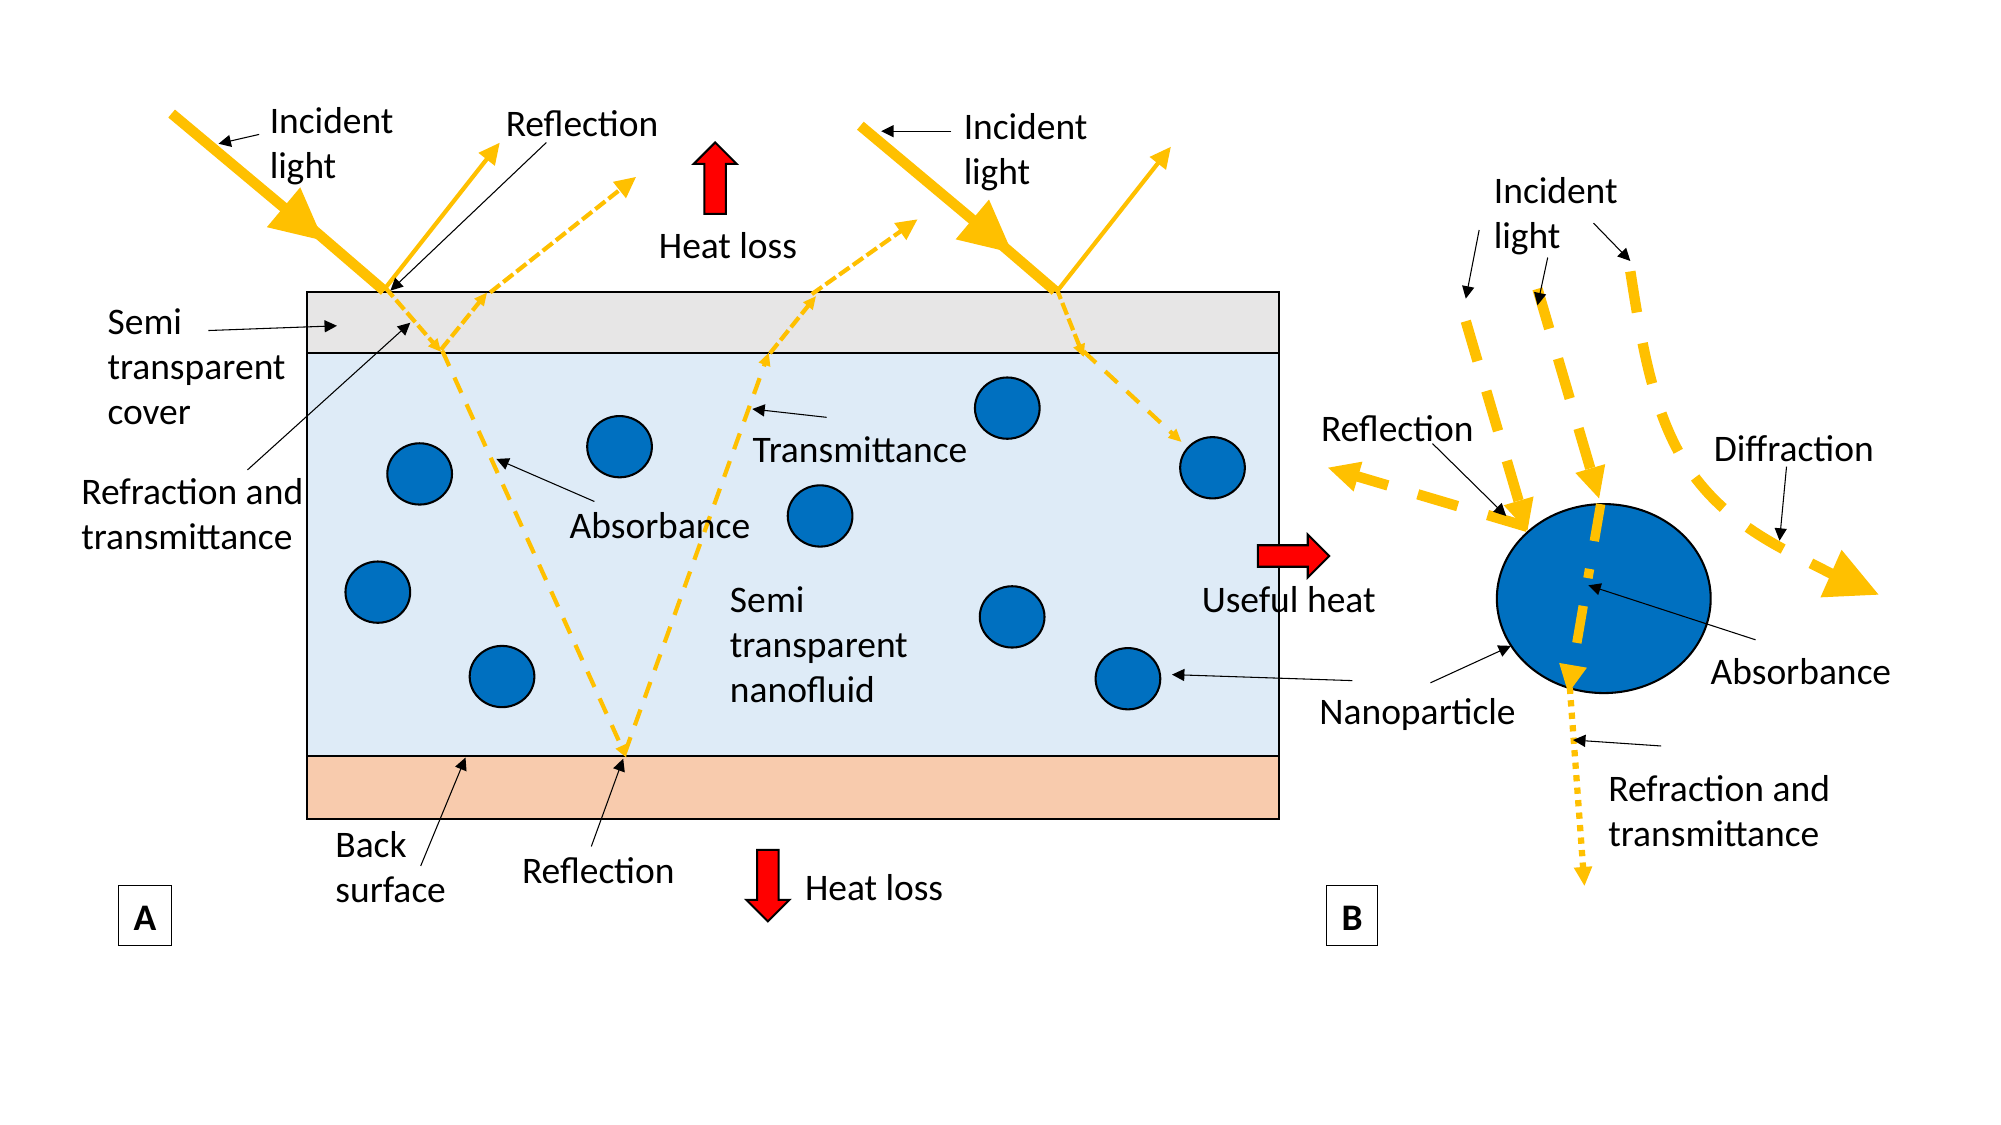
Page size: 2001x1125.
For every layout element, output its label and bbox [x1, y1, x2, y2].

text_box [66, 89, 1936, 947]
